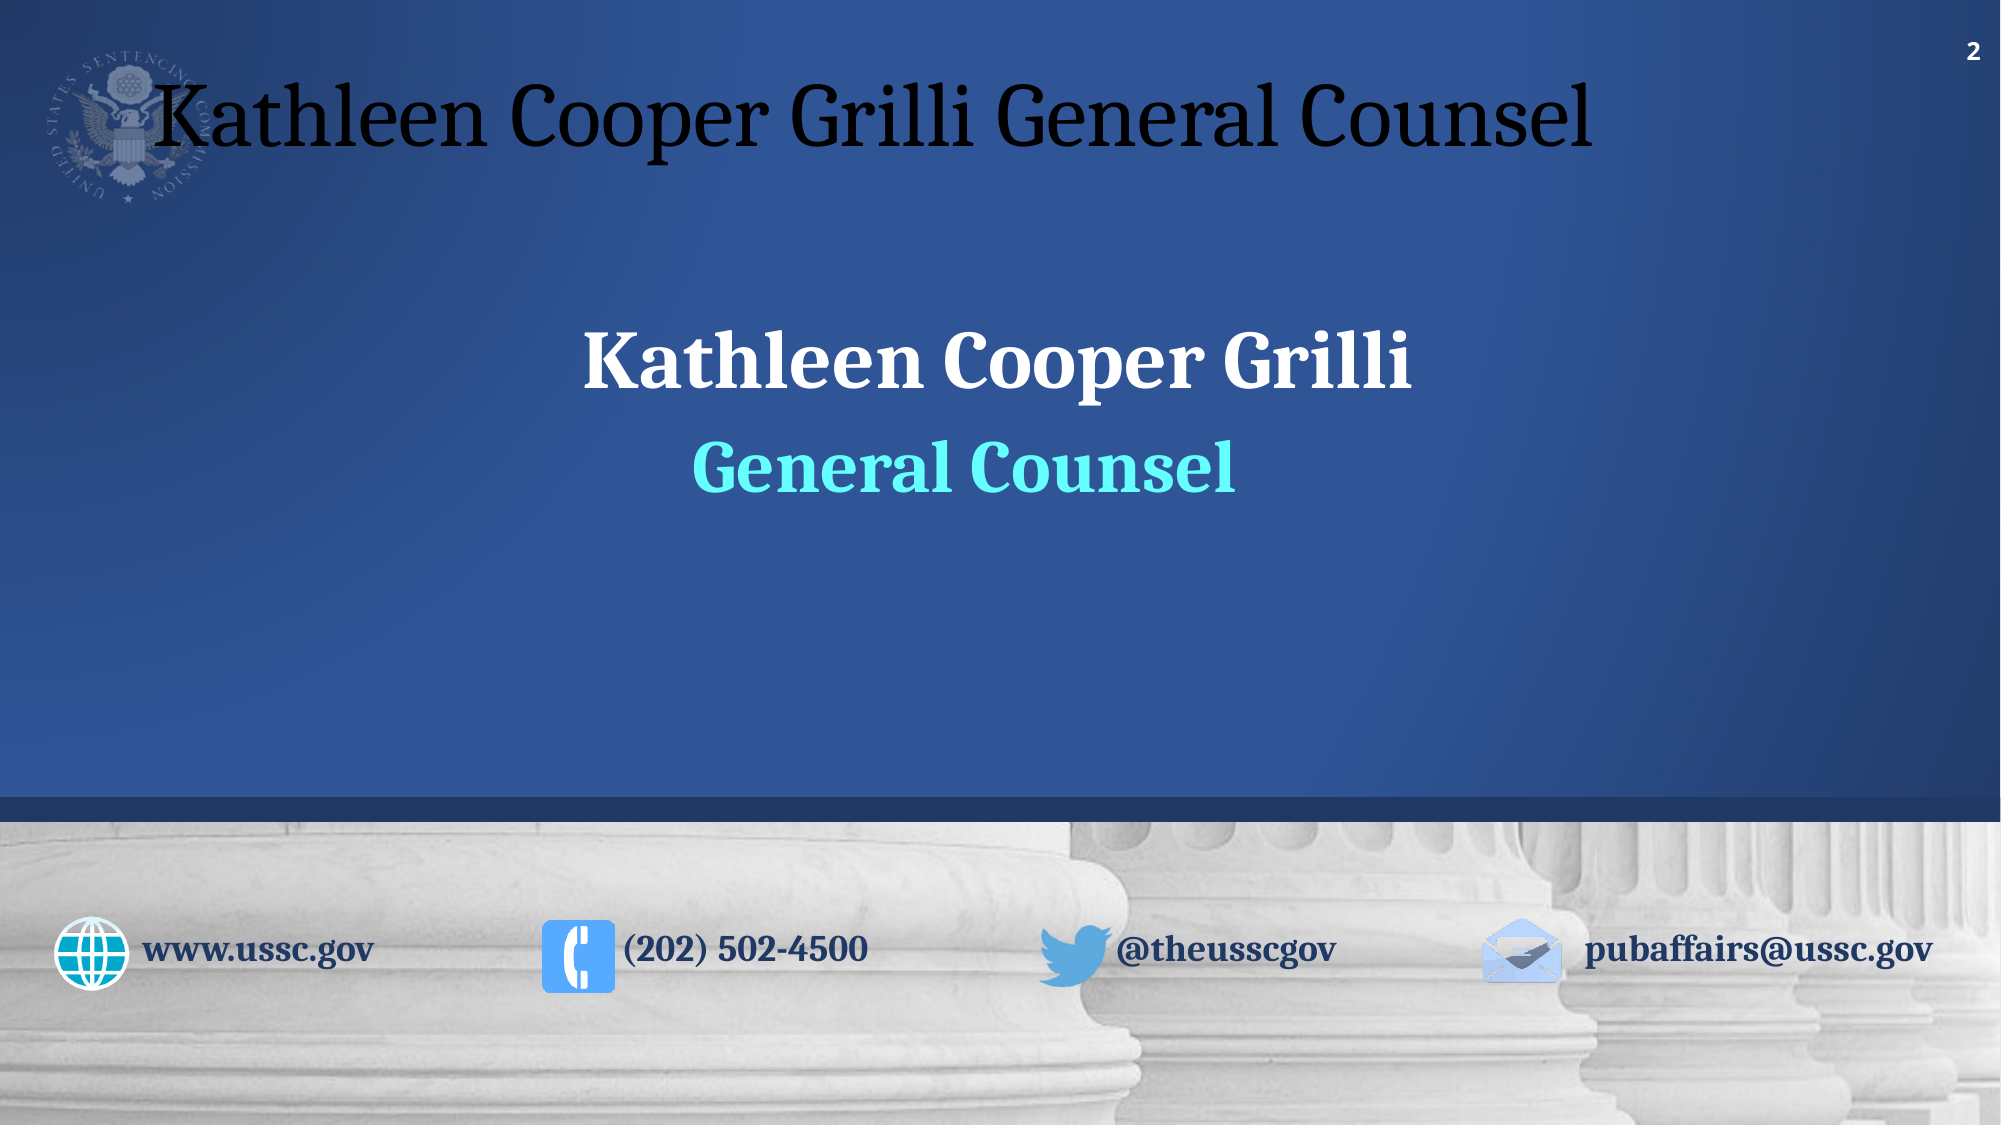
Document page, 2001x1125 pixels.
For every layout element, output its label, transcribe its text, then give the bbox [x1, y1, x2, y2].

title Kathleen Cooper Grilli General Counsel [137, 59, 1863, 278]
text_box [69, 902, 1953, 1087]
list Kathleen Cooper Grilli General Counsel [0, 309, 1997, 520]
picture [0, 0, 2001, 797]
picture [33, 895, 146, 1013]
